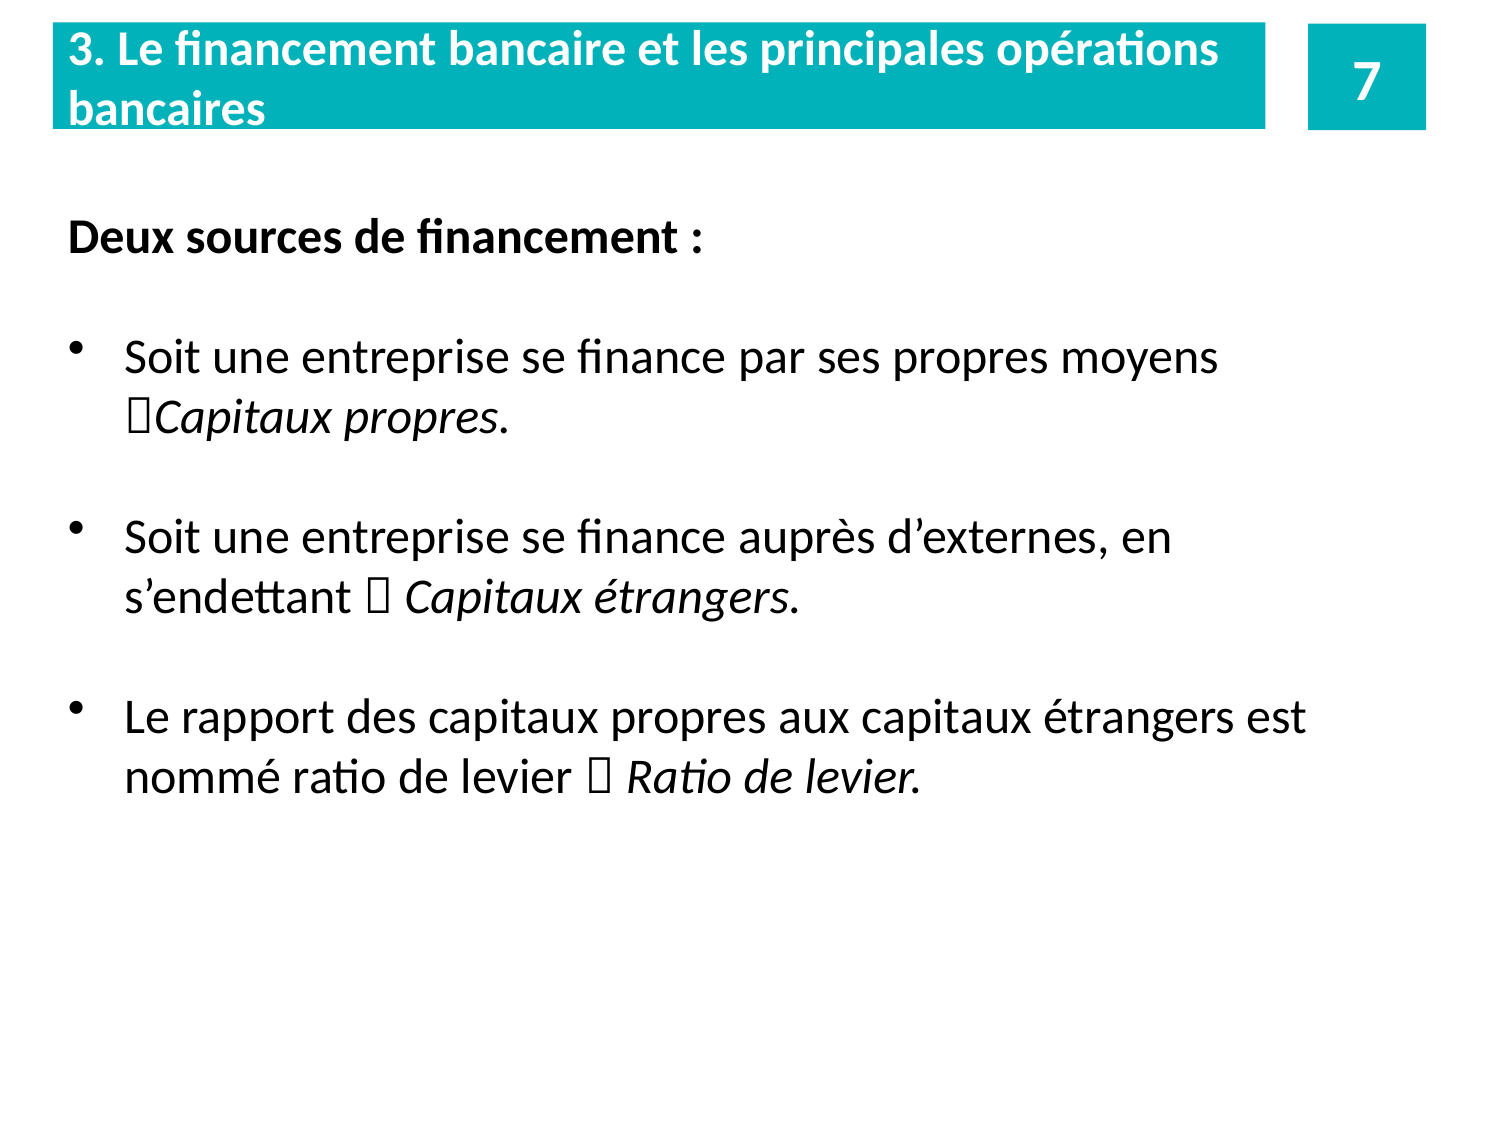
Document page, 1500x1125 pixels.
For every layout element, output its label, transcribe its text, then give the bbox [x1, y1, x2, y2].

text_box 3. Le financement bancaire et les principales opérations bancaires [52, 22, 1266, 129]
text_box 7 [1308, 23, 1427, 131]
text_box Deux sources de financement : Soit une entreprise se finance par ses propres moyens Capitaux propres. Soit une entreprise se finance auprès d’externes, en s’endettant  Capitaux étrangers. Le rapport des capitaux propres aux capitaux étrangers est nommé ratio de levier  Ratio de levier. [53, 196, 1415, 812]
